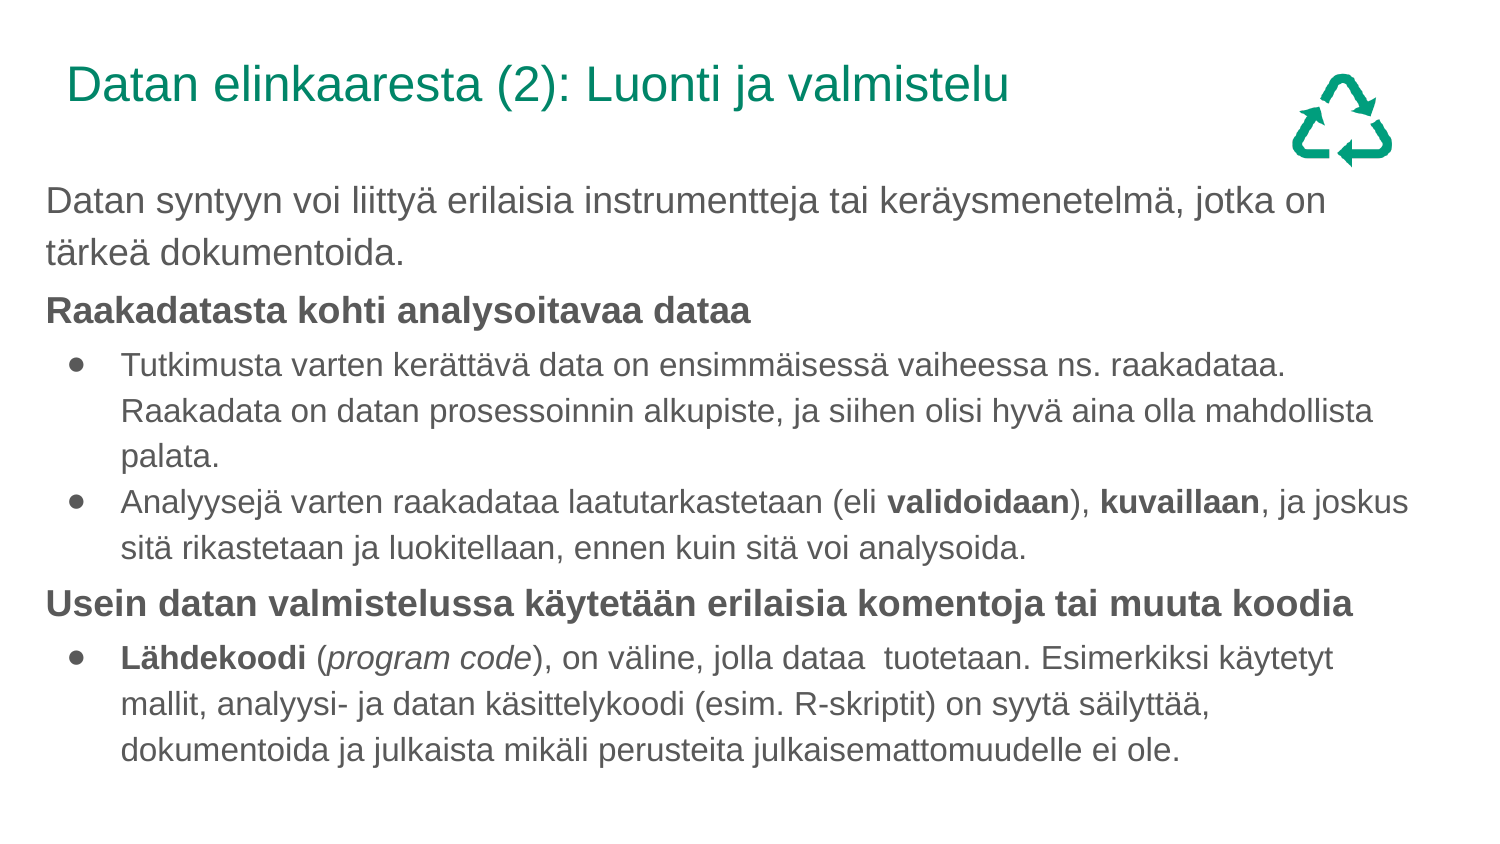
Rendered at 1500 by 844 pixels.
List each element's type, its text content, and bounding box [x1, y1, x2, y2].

picture [1283, 65, 1401, 175]
title Datan elinkaaresta (2): Luonti ja valmistelu [51, 36, 1449, 130]
list Datan syntyyn voi liittyä erilaisia instrumentteja tai keräysmenetelmä, jotka on tärkeä dokumentoida. Raakadatasta kohti analysoitavaa dataa Tutkimusta varten kerättävä data on ensimmäisessä vaiheessa ns. raakadataa. Raakadata on datan prosessoinnin alkupiste, ja siihen olisi hyvä aina olla mahdollista palata. Analyysejä varten raakadataa laatutarkastetaan (eli validoidaan), kuvaillaan, ja joskus sitä rikastetaan ja luokitellaan, ennen kuin sitä voi analysoida. Usein datan valmistelussa käytetään erilaisia komentoja tai muuta koodia Lähdekoodi (program code), on väline, jolla dataa tuotetaan. Esimerkiksi käytetyt mallit, analyysi- ja datan käsittelykoodi (esim. R-skriptit) on syytä säilyttää, dokumentoida ja julkaista mikäli perusteita julkaisemattomuudelle ei ole. [30, 154, 1429, 784]
